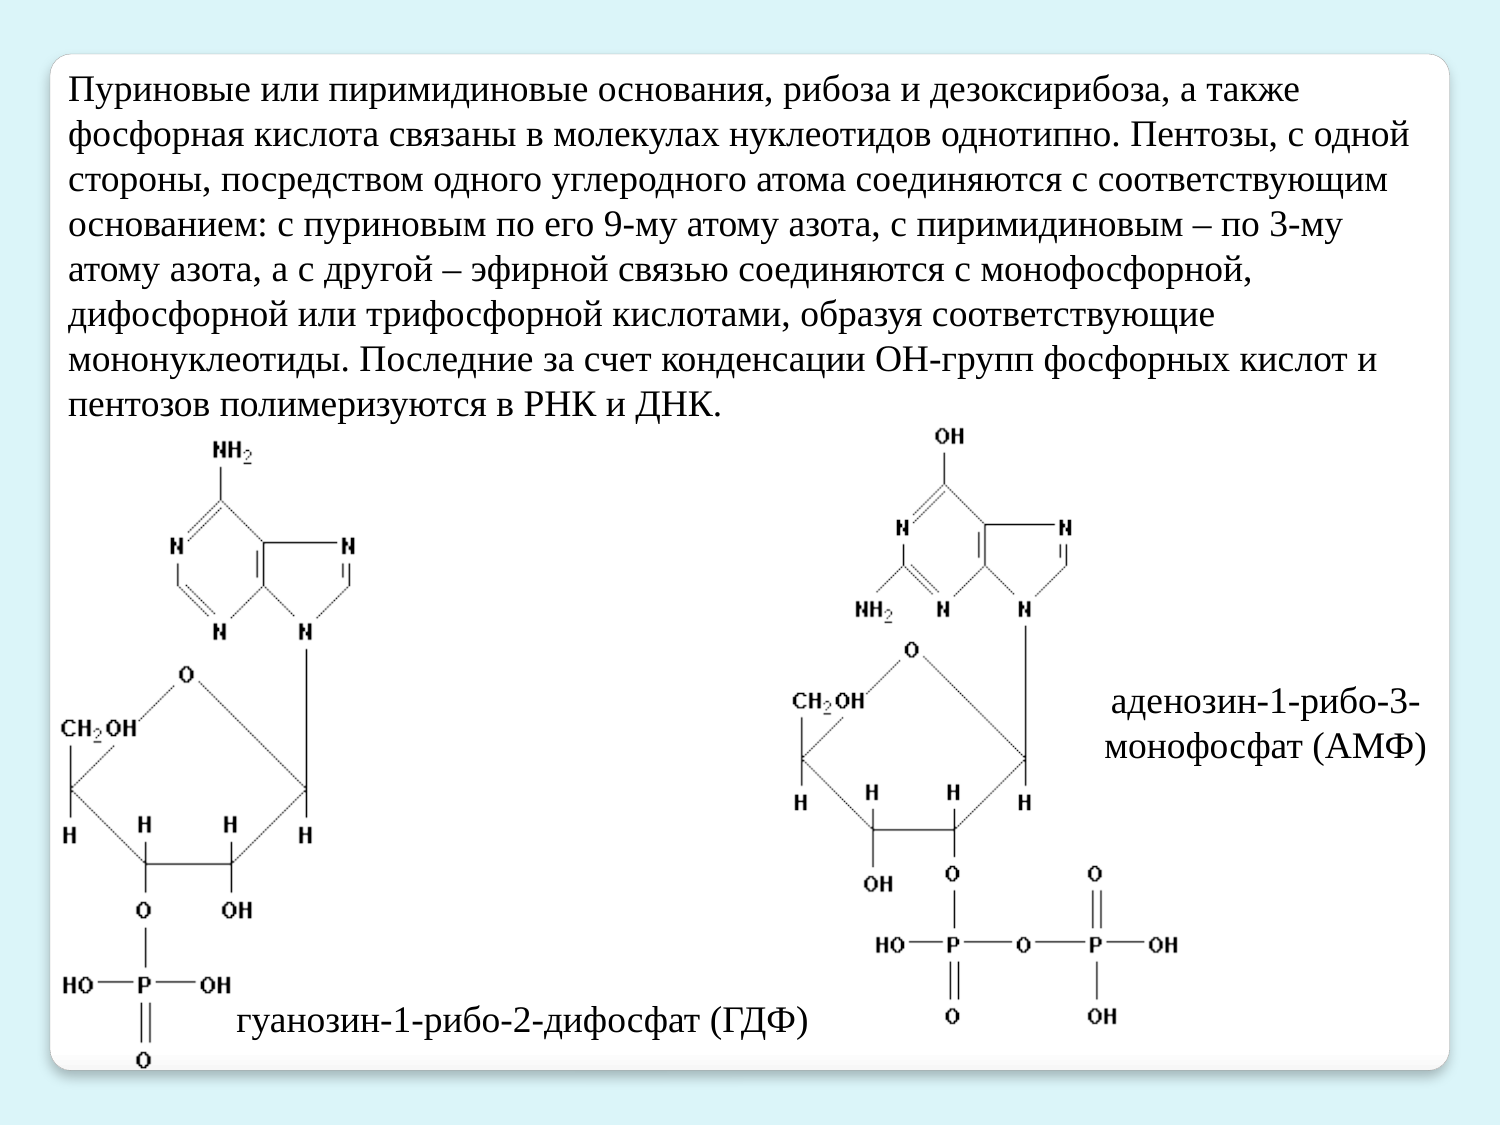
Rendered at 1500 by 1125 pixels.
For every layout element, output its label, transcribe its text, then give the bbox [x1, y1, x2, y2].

text_box гуанозин-1-рибо-2-дифосфат (ГДФ) [373, 987, 824, 1048]
text_box аденозин-1-рибо-3-монофосфат (АМФ) [1194, 668, 1463, 774]
picture [52, 420, 366, 1080]
picture [785, 408, 1189, 1036]
text_box Пуриновые или пиримидиновые основания, рибоза и дезоксирибоза, а также фосфорная кислота связаны в молекулах нуклеотидов однотипно. Пентозы, с одной стороны, посредством одного углеродного атома соединяются с соответствующим основанием: с пуриновым по его 9-му атому азота, с пиримидиновым – по 3-му атому азота, а с другой – эфирной связью соединяются с монофосфорной, дифосфорной или трифосфорной кислотами, образуя соответствующие мононуклеотиды. Последние за счет конденсации ОН-групп фосфорных кислот и пентозов полимеризуются в РНК и ДНК. [53, 56, 1453, 477]
